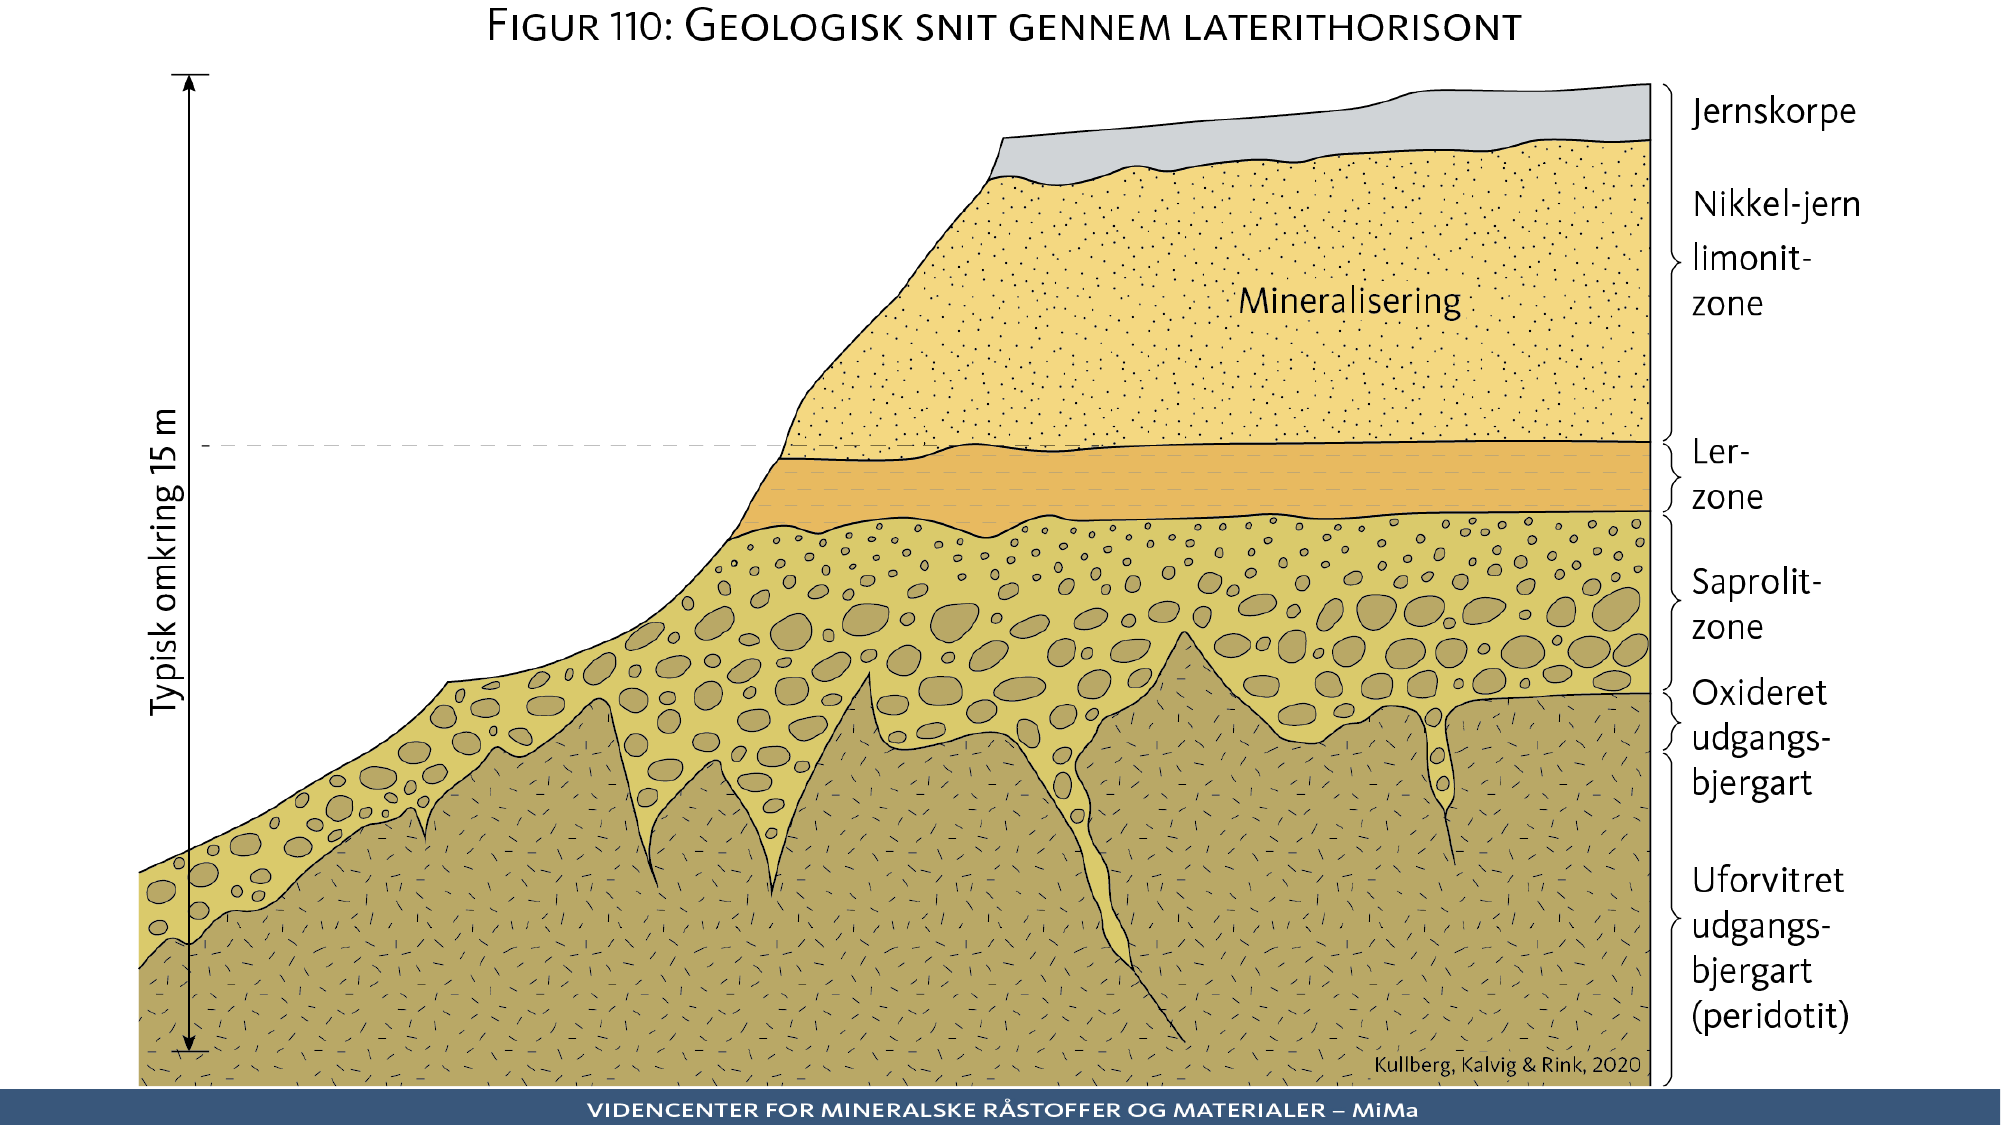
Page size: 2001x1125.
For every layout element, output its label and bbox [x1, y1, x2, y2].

picture [138, 0, 1862, 1087]
picture [0, 1089, 2001, 1125]
